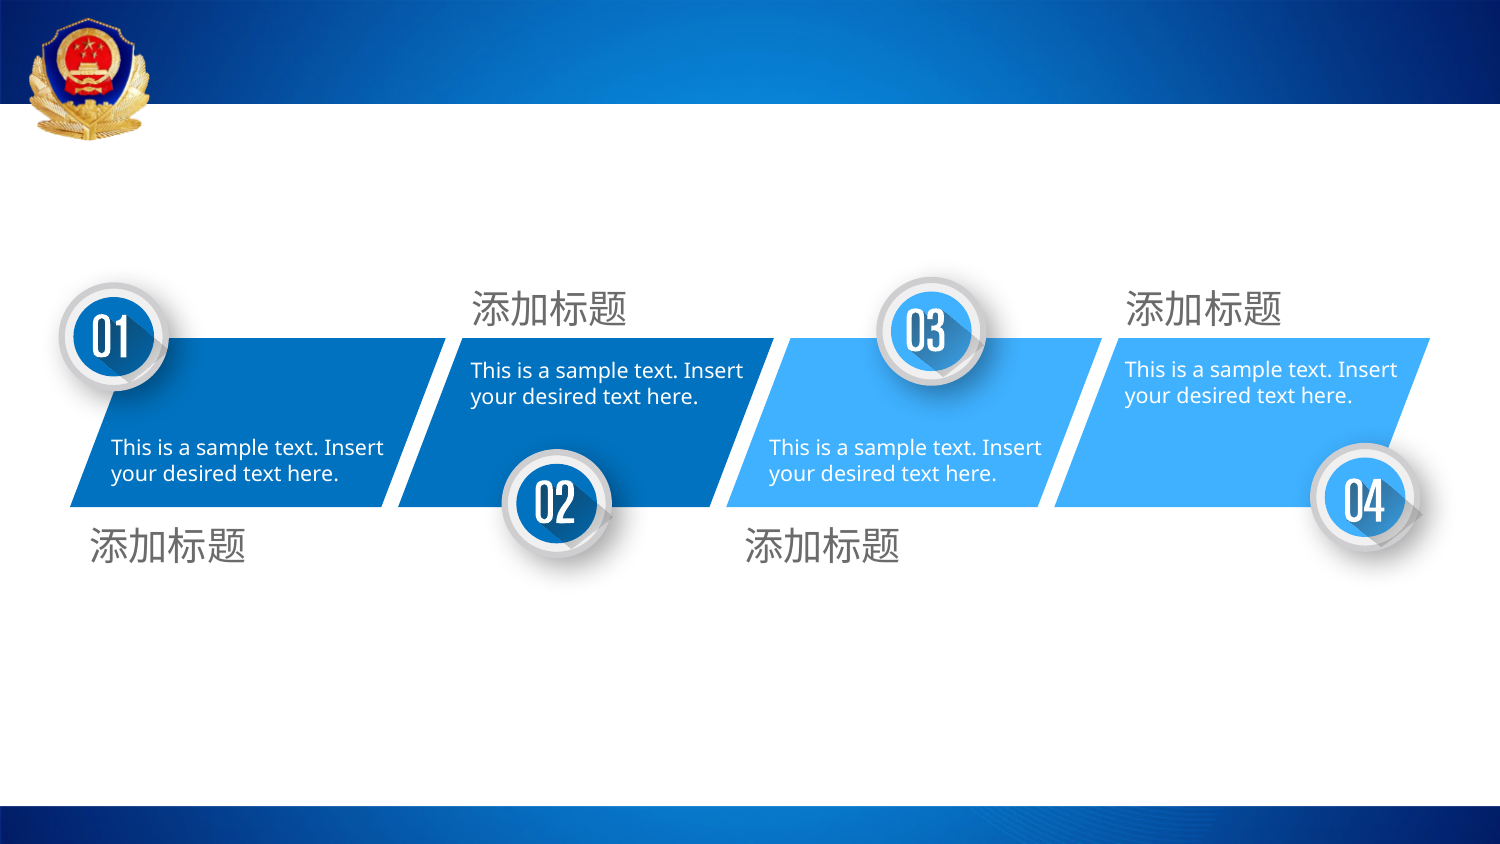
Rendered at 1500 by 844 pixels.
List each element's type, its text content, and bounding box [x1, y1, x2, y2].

text_box 添加标题 [78, 515, 258, 574]
picture [0, 807, 1500, 844]
text_box 添加标题 [732, 515, 913, 574]
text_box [61, 285, 169, 389]
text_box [504, 451, 613, 556]
text_box [396, 336, 776, 509]
text_box [724, 336, 1104, 509]
text_box 添加标题 [459, 278, 640, 337]
text_box This is a sample text. Insert your desired text here. [459, 351, 756, 415]
text_box This is a sample text. Insert your desired text here. [758, 428, 1055, 492]
text_box This is a sample text. Insert your desired text here. [99, 427, 397, 491]
text_box This is a sample text. Insert your desired text here. [1113, 350, 1410, 414]
text_box [68, 336, 447, 509]
text_box 添加标题 [1114, 278, 1294, 337]
picture [0, 0, 1500, 141]
text_box [1053, 336, 1432, 509]
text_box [1312, 445, 1424, 549]
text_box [879, 279, 984, 383]
